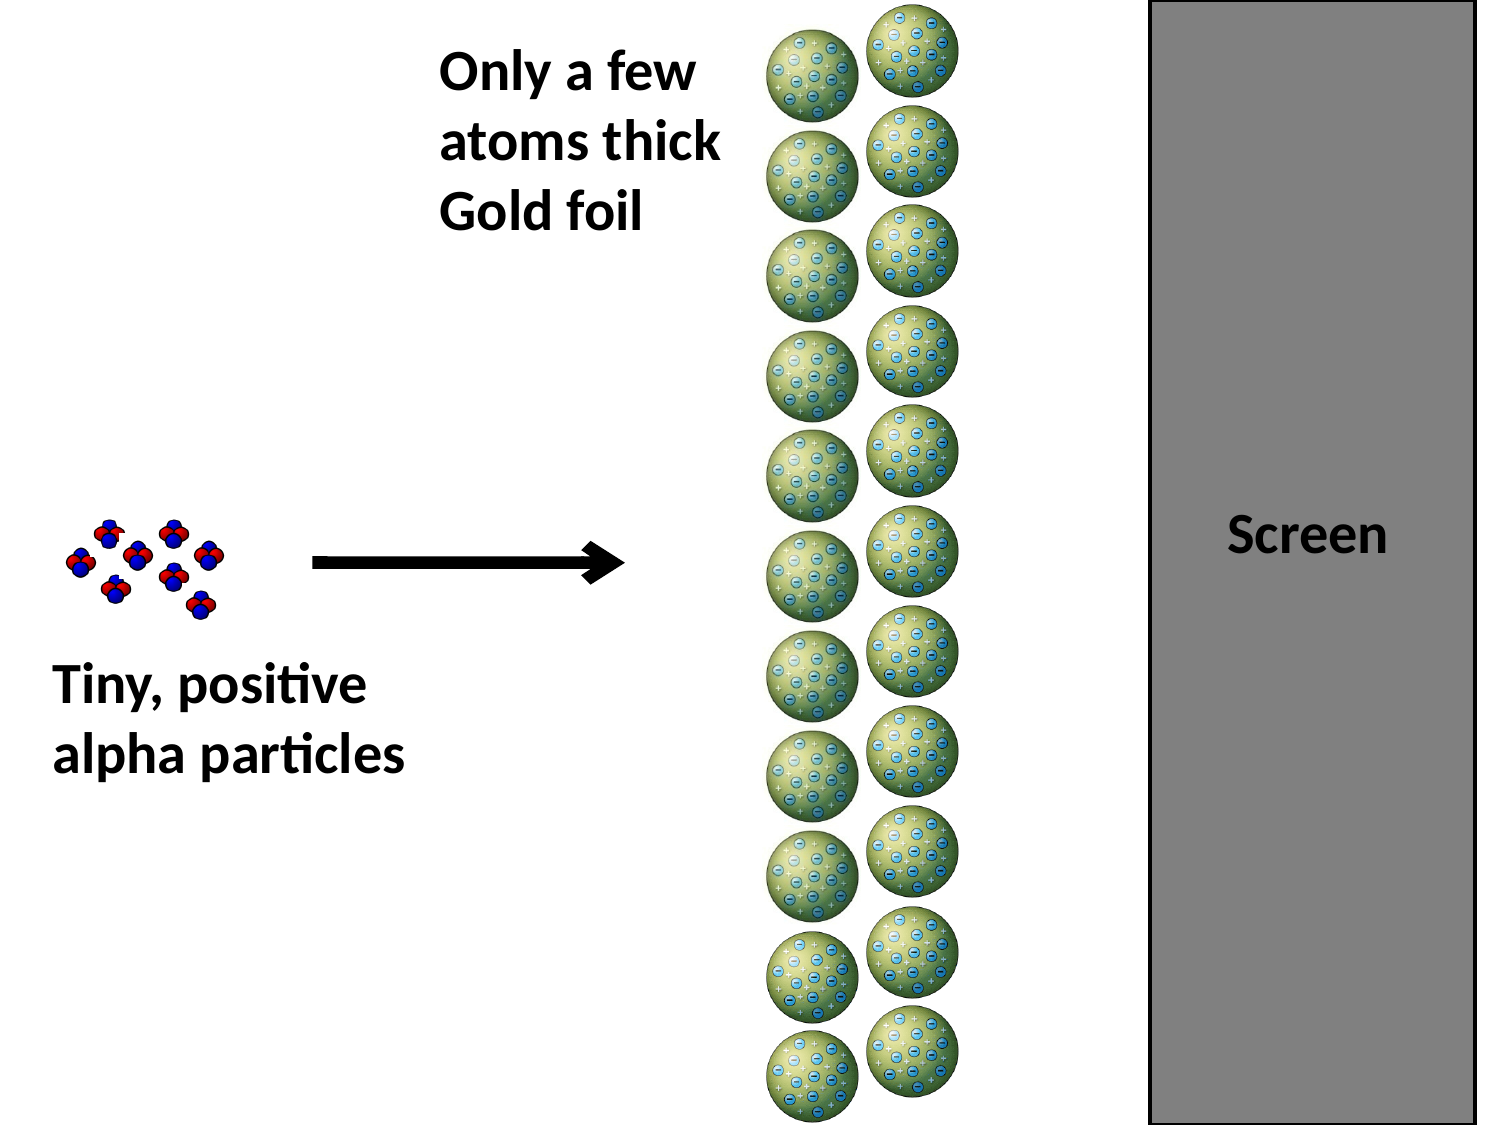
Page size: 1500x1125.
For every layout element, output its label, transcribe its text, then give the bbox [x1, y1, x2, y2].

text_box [862, 0, 963, 1101]
text_box Tiny, positive alpha particles [37, 637, 438, 793]
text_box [62, 512, 228, 629]
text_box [762, 24, 863, 1125]
text_box [1148, 0, 1477, 1125]
text_box Screen [1212, 487, 1450, 573]
text_box Only a few atoms thick Gold foil [424, 24, 761, 250]
